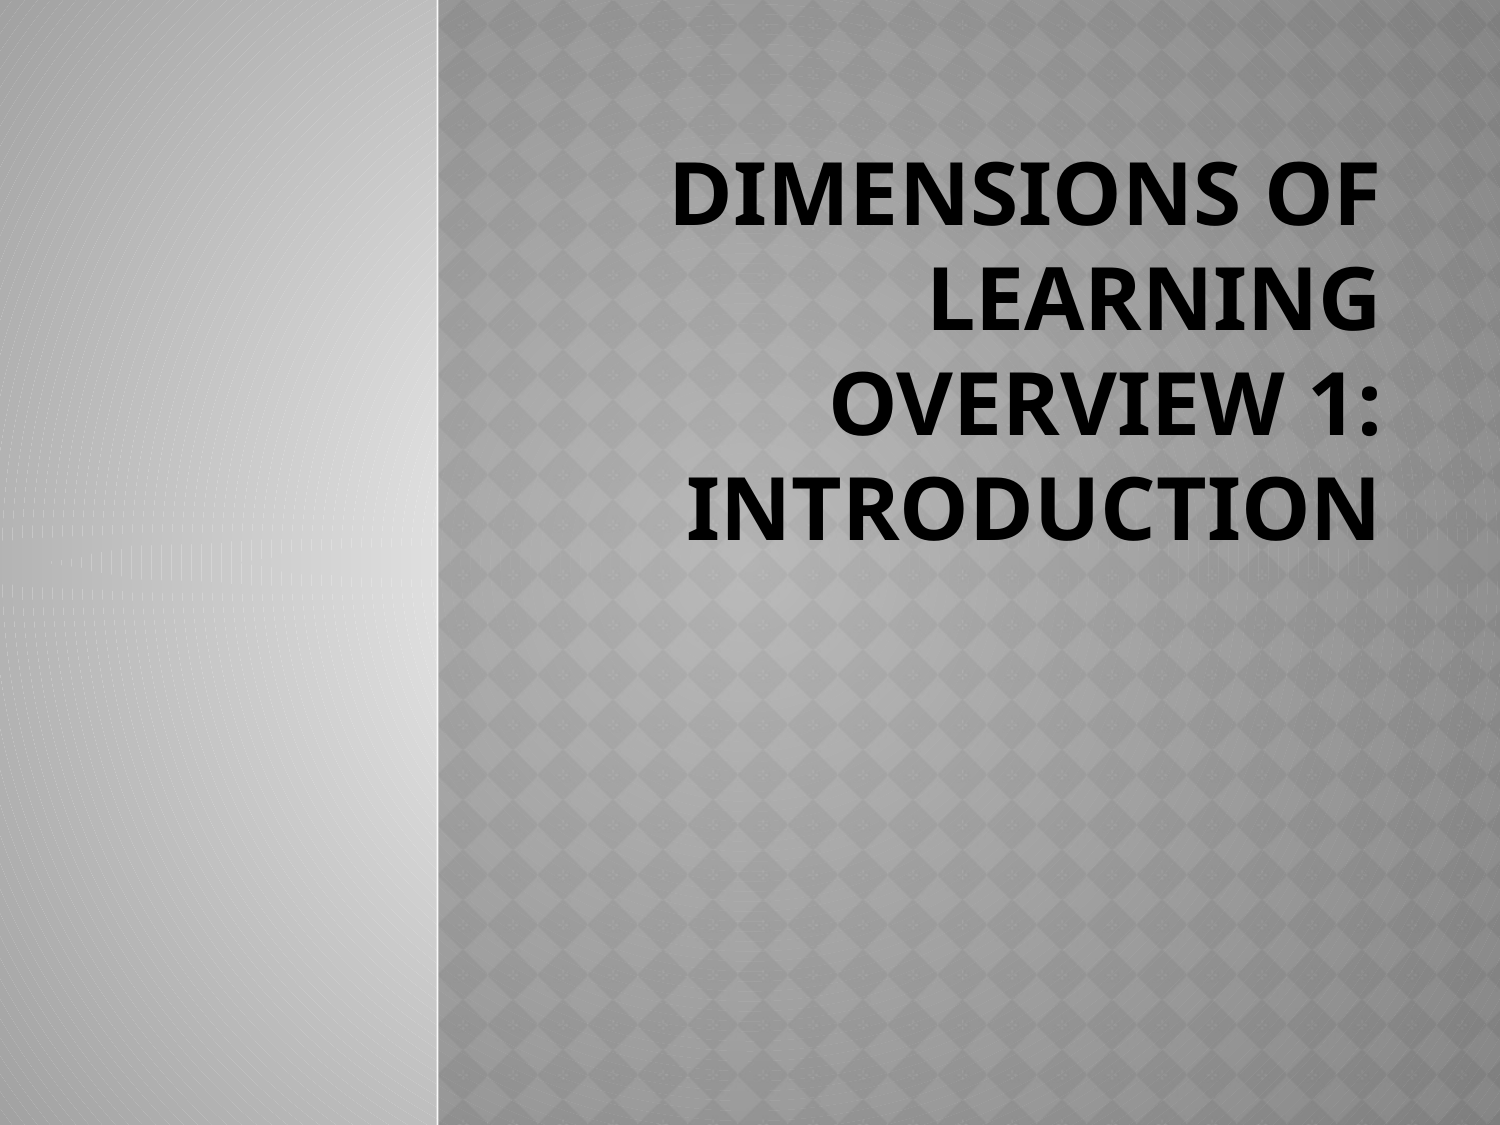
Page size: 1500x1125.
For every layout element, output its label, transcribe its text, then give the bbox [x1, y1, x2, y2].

title Dimensions of Learning Overview 1: Introduction [552, 87, 1390, 558]
